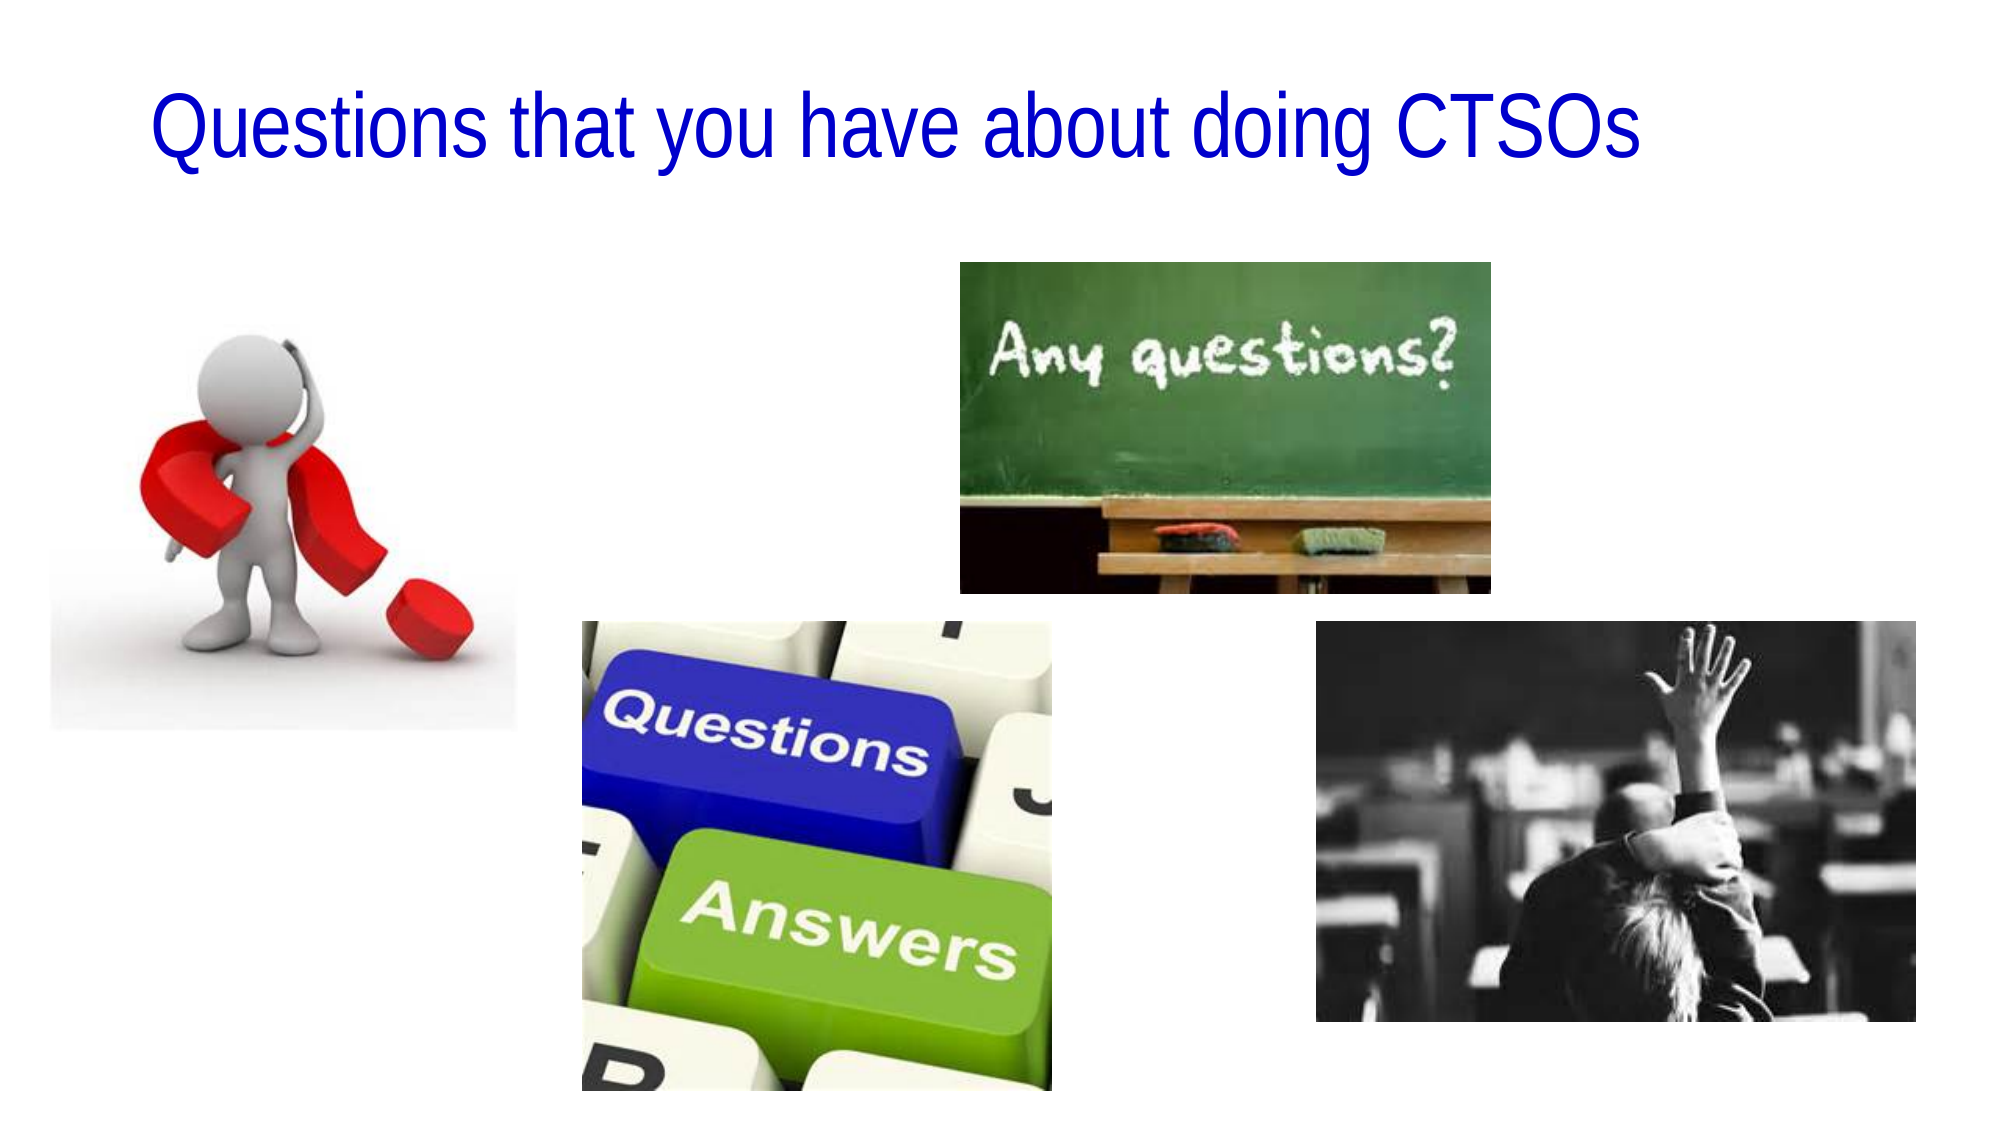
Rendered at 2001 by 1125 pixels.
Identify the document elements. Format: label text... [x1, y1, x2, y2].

picture [582, 621, 1052, 1091]
picture [1316, 621, 1916, 1022]
title Questions that you have about doing CTSOs [135, 18, 1861, 237]
picture [960, 262, 1491, 594]
picture [49, 262, 518, 732]
